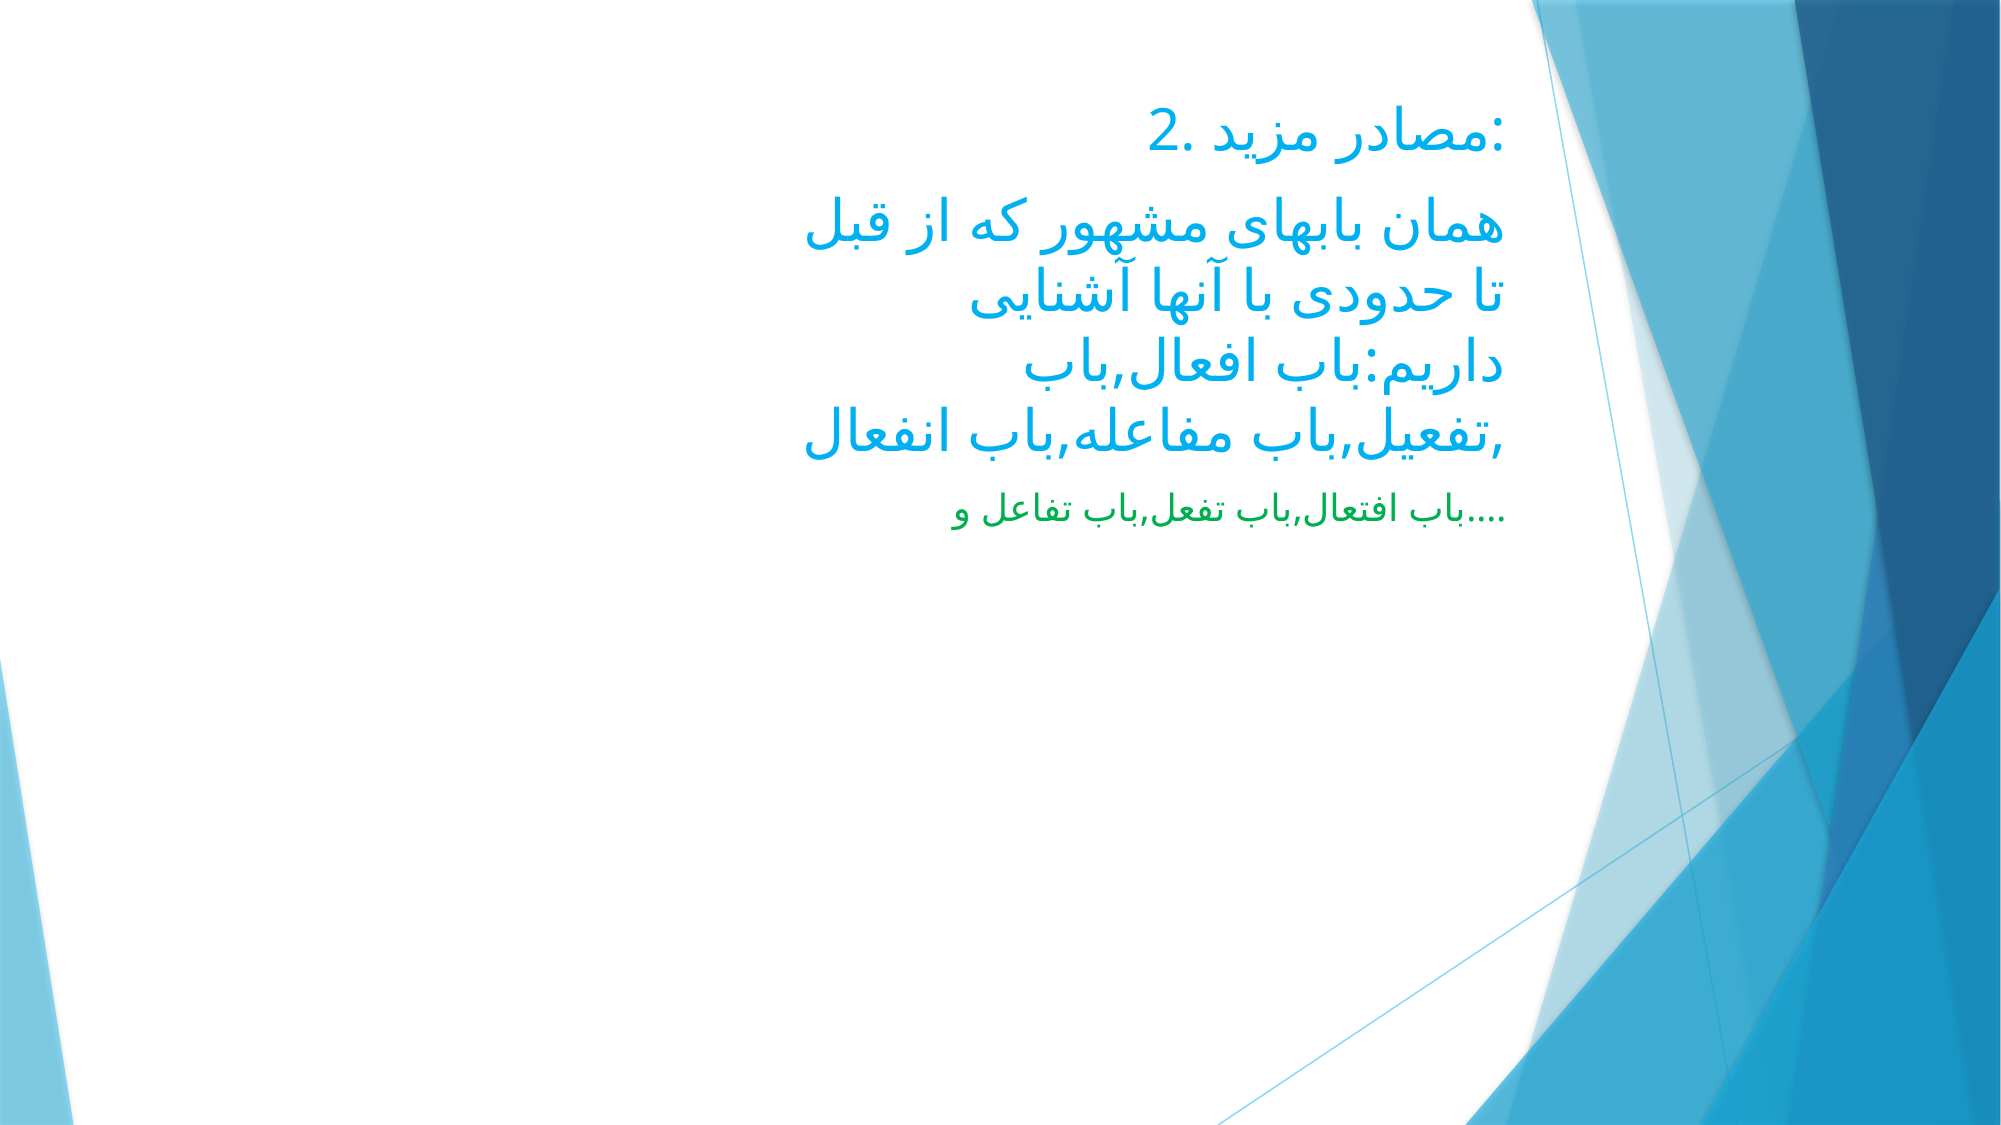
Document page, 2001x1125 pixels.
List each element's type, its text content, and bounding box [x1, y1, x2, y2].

list 2. مصادر مزید: همان بابهای مشهور که از قبل تا حدودی با آنها آشنایی داریم:باب افعال,باب تفعیل,باب مفاعله,باب انفعال, باب افتعال,باب تفعل,باب تفاعل و.... [780, 84, 1522, 991]
